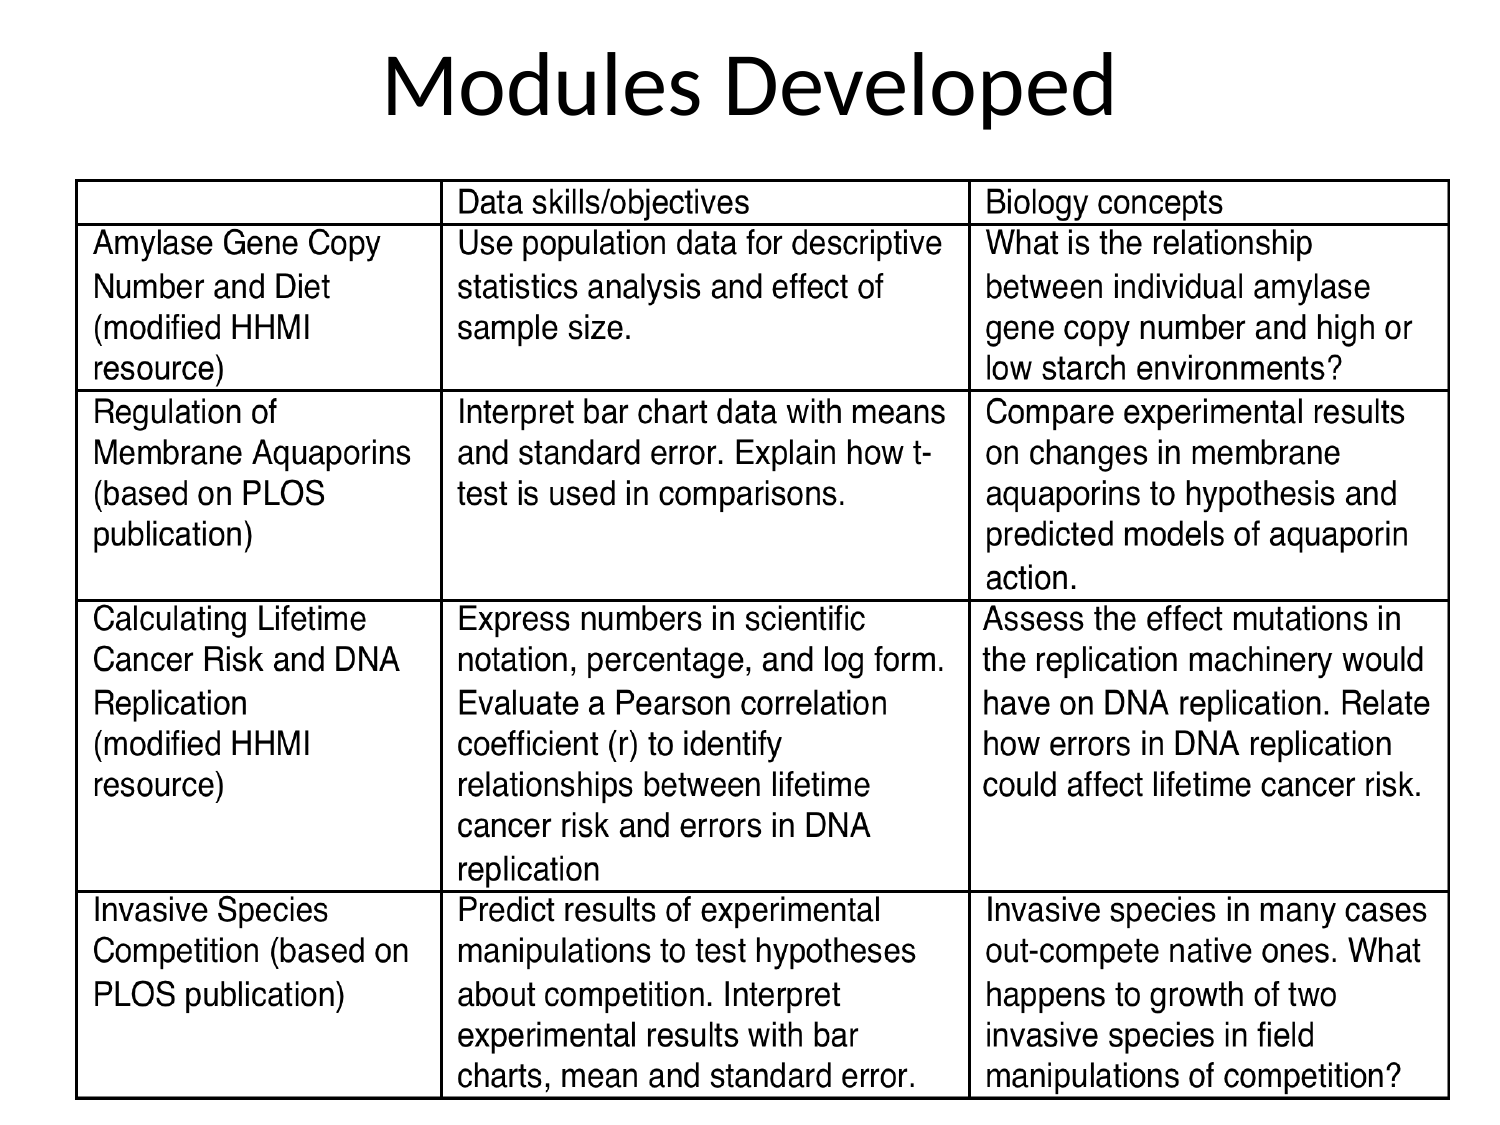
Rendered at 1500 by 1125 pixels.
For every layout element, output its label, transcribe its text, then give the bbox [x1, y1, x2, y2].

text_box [74, 138, 1450, 1125]
title Modules Developed [75, 16, 1425, 138]
